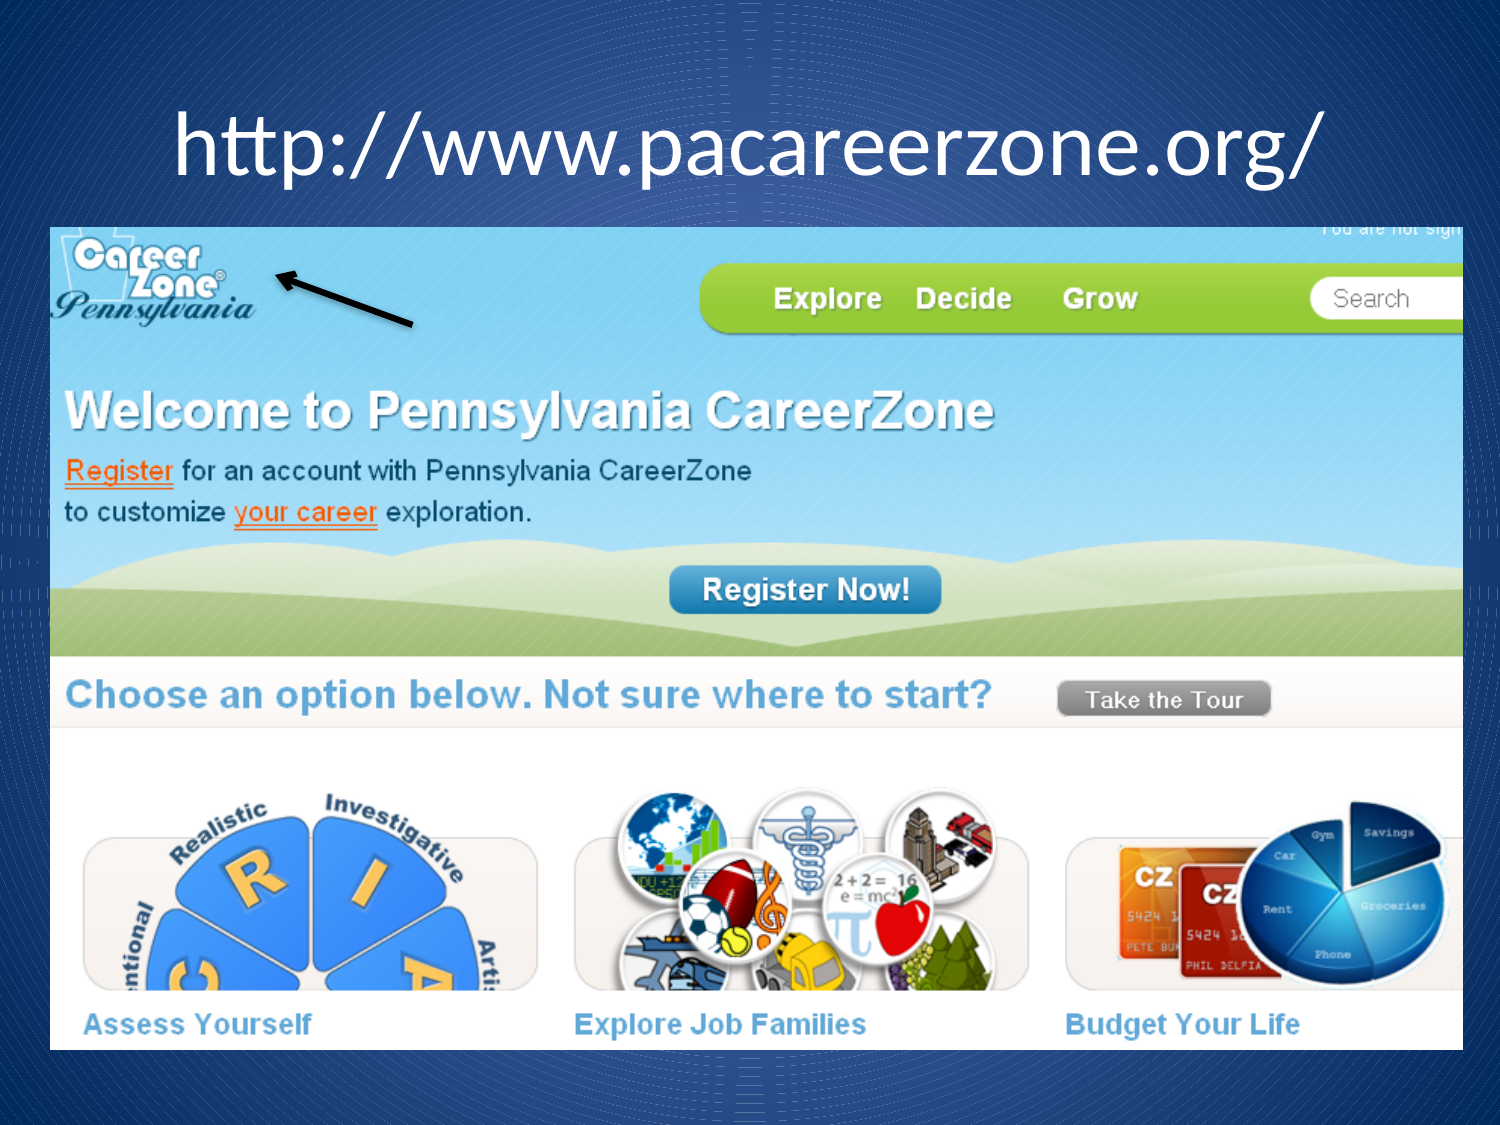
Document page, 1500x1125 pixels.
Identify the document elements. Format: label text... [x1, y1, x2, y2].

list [49, 227, 1463, 1051]
title http://www.pacareerzone.org/ [75, 45, 1425, 226]
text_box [274, 274, 413, 326]
